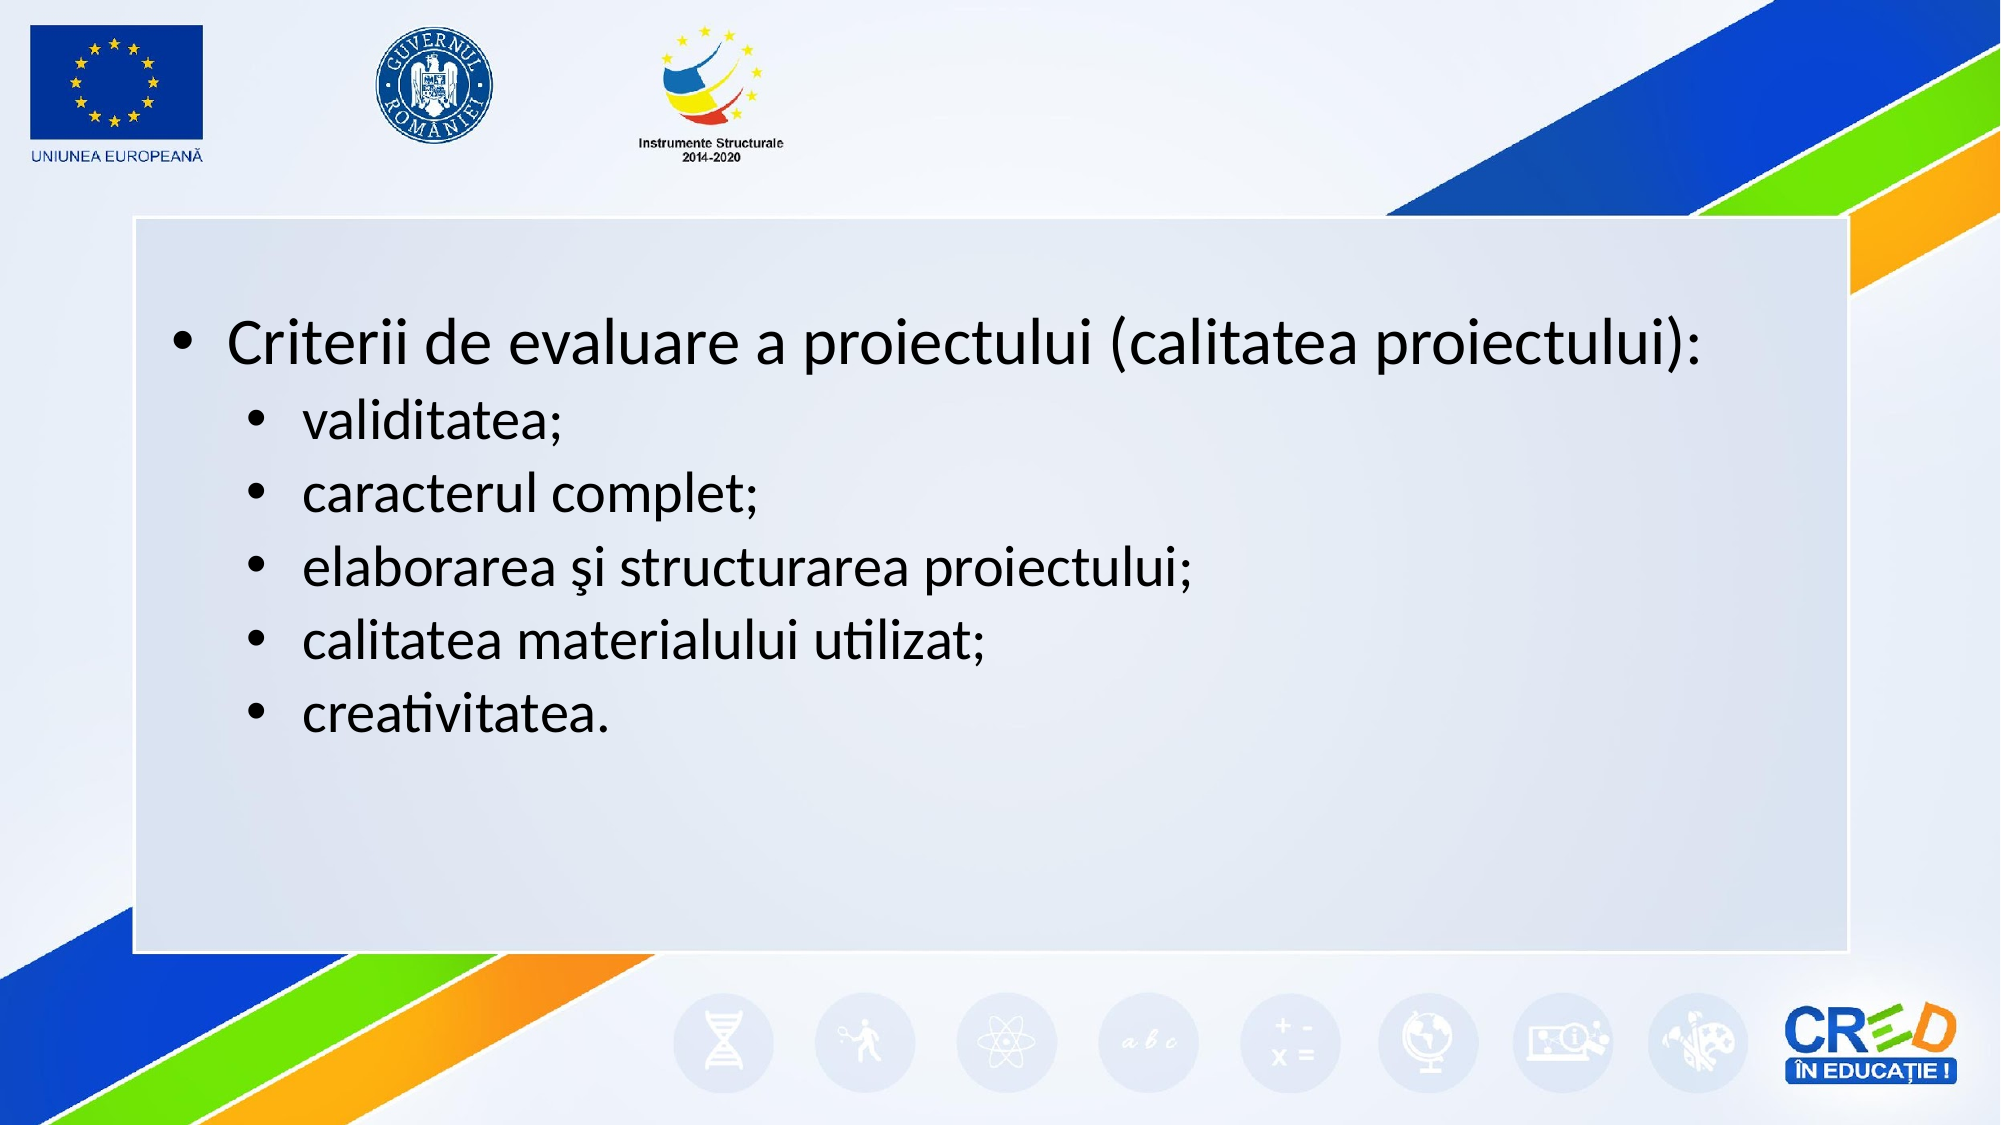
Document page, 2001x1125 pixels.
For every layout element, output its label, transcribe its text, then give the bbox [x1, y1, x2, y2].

picture [0, 0, 2001, 1125]
list Criterii de evaluare a proiectului (calitatea proiectului): validitatea; caracterul complet; elaborarea şi structurarea proiectului; calitatea materialului utilizat; creativitatea. [137, 299, 1863, 1014]
